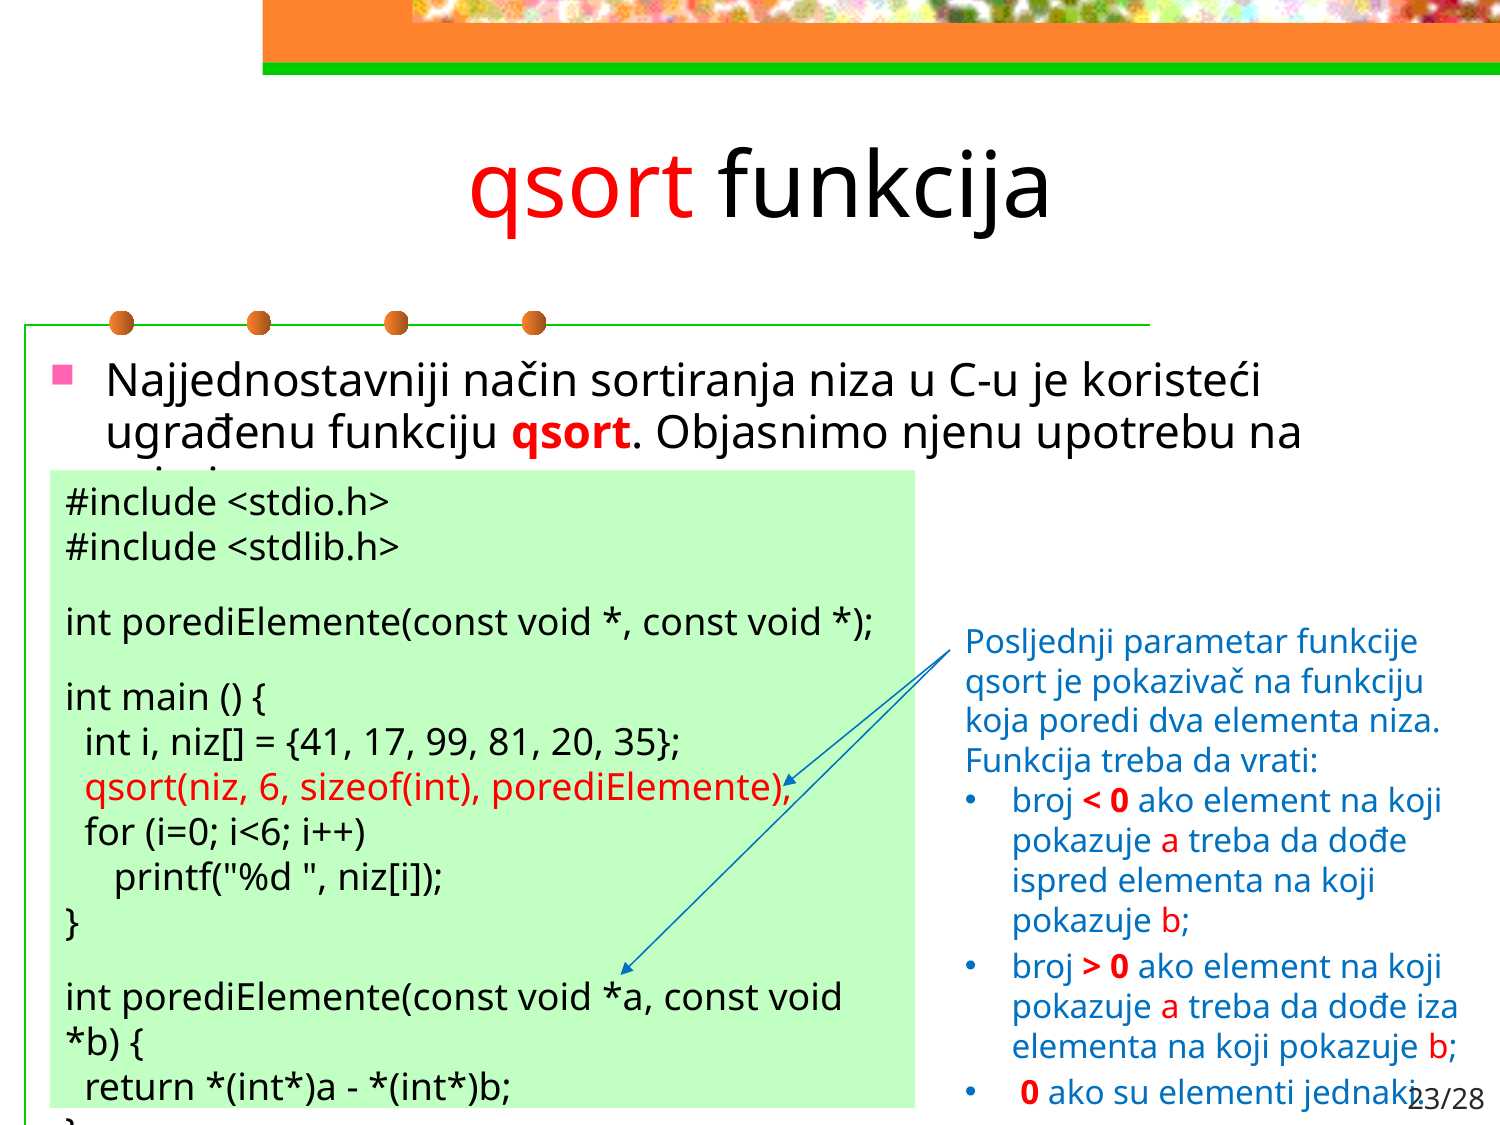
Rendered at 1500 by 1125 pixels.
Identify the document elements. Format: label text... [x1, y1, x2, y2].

text_box 23/28 [1374, 1072, 1500, 1123]
text_box Najjednostavniji način sortiranja niza u C-u je koristeći ugrađenu funkciju qsort. Objasnimo njenu upotrebu na primjeru. [34, 346, 1485, 475]
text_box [620, 649, 950, 975]
picture [412, 0, 1500, 23]
text_box #include <stdio.h> #include <stdlib.h> int porediElemente(const void *, const void *); int main () { int i, niz[] = {41, 17, 99, 81, 20, 35}; qsort(niz, 6, sizeof(int), porediElemente); for (i=0; i<6; i++) printf("%d ", niz[i]); } int porediElemente(const void *a, const void *b) { return *(int*)a - *(int*)b; } [49, 470, 916, 1108]
text_box Posljednji parametar funkcije qsort je pokazivač na funkciju koja poredi dva elementa niza. Funkcija treba da vrati: broj < 0 ako element na koji pokazuje a treba da dođe ispred elementa na koji pokazuje b; broj > 0 ako element na koji pokazuje a treba da dođe iza elementa na koji pokazuje b; 0 ako su elementi jednaki. [950, 612, 1500, 1119]
title qsort funkcija [79, 87, 1443, 275]
